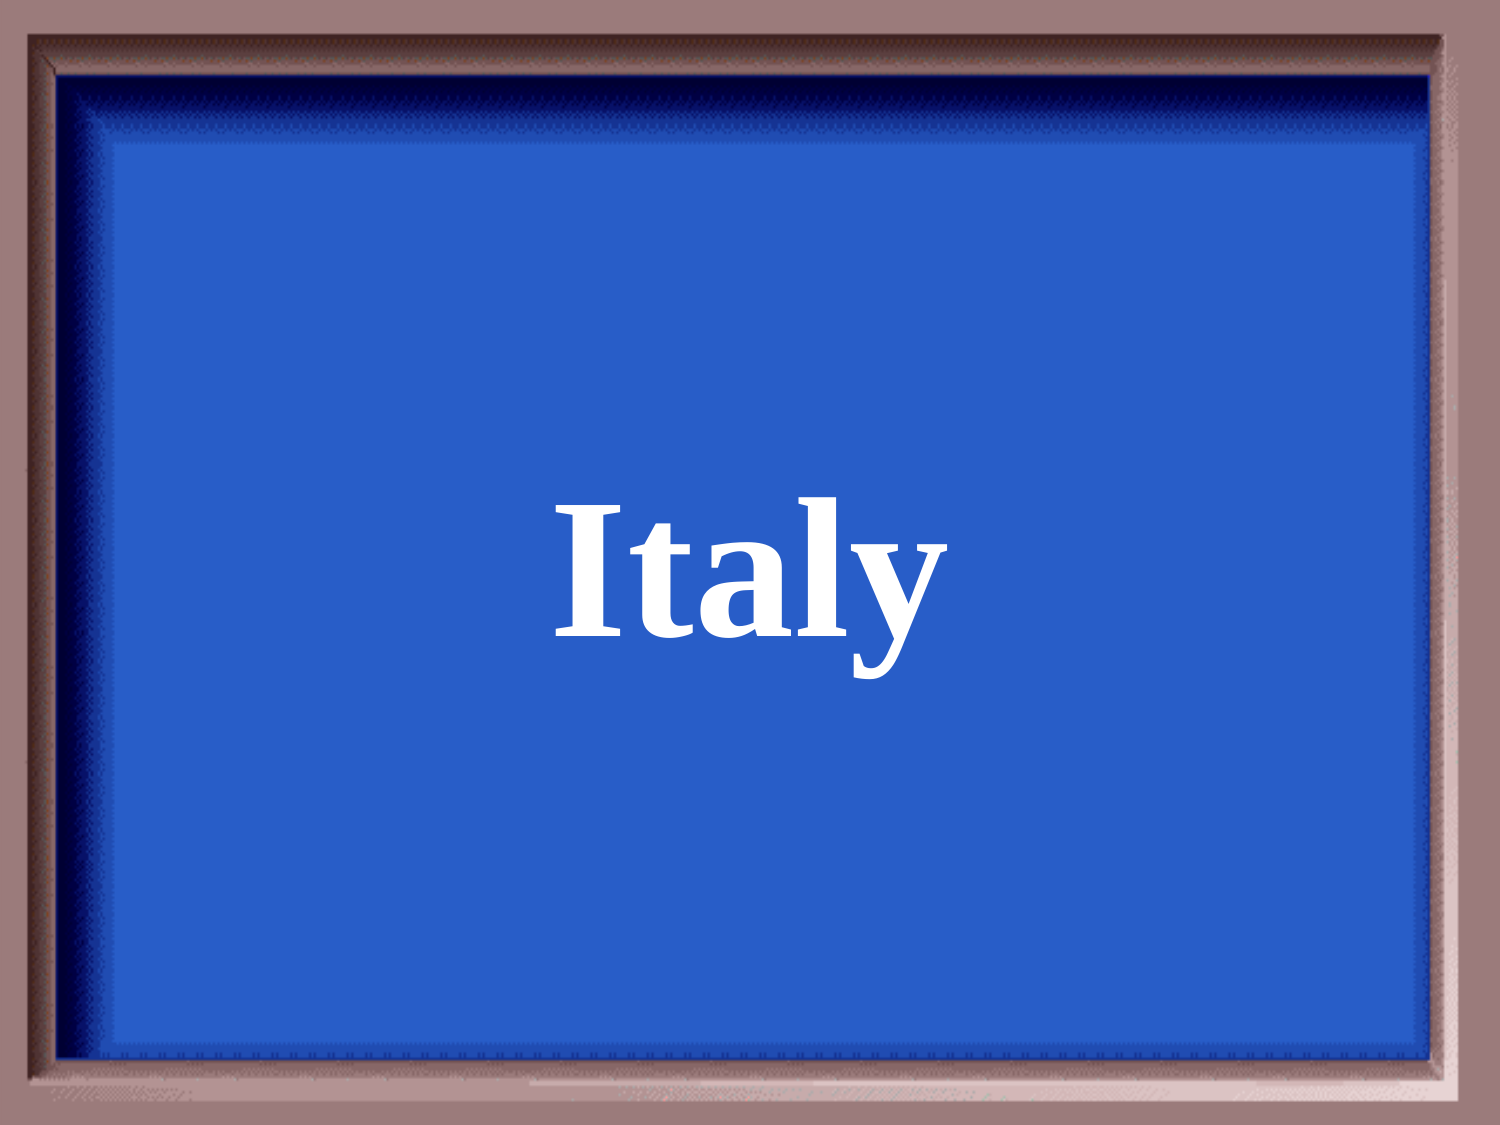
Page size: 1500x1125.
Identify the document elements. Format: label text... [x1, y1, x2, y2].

title Italy [112, 462, 1388, 650]
picture [0, 0, 1500, 1125]
